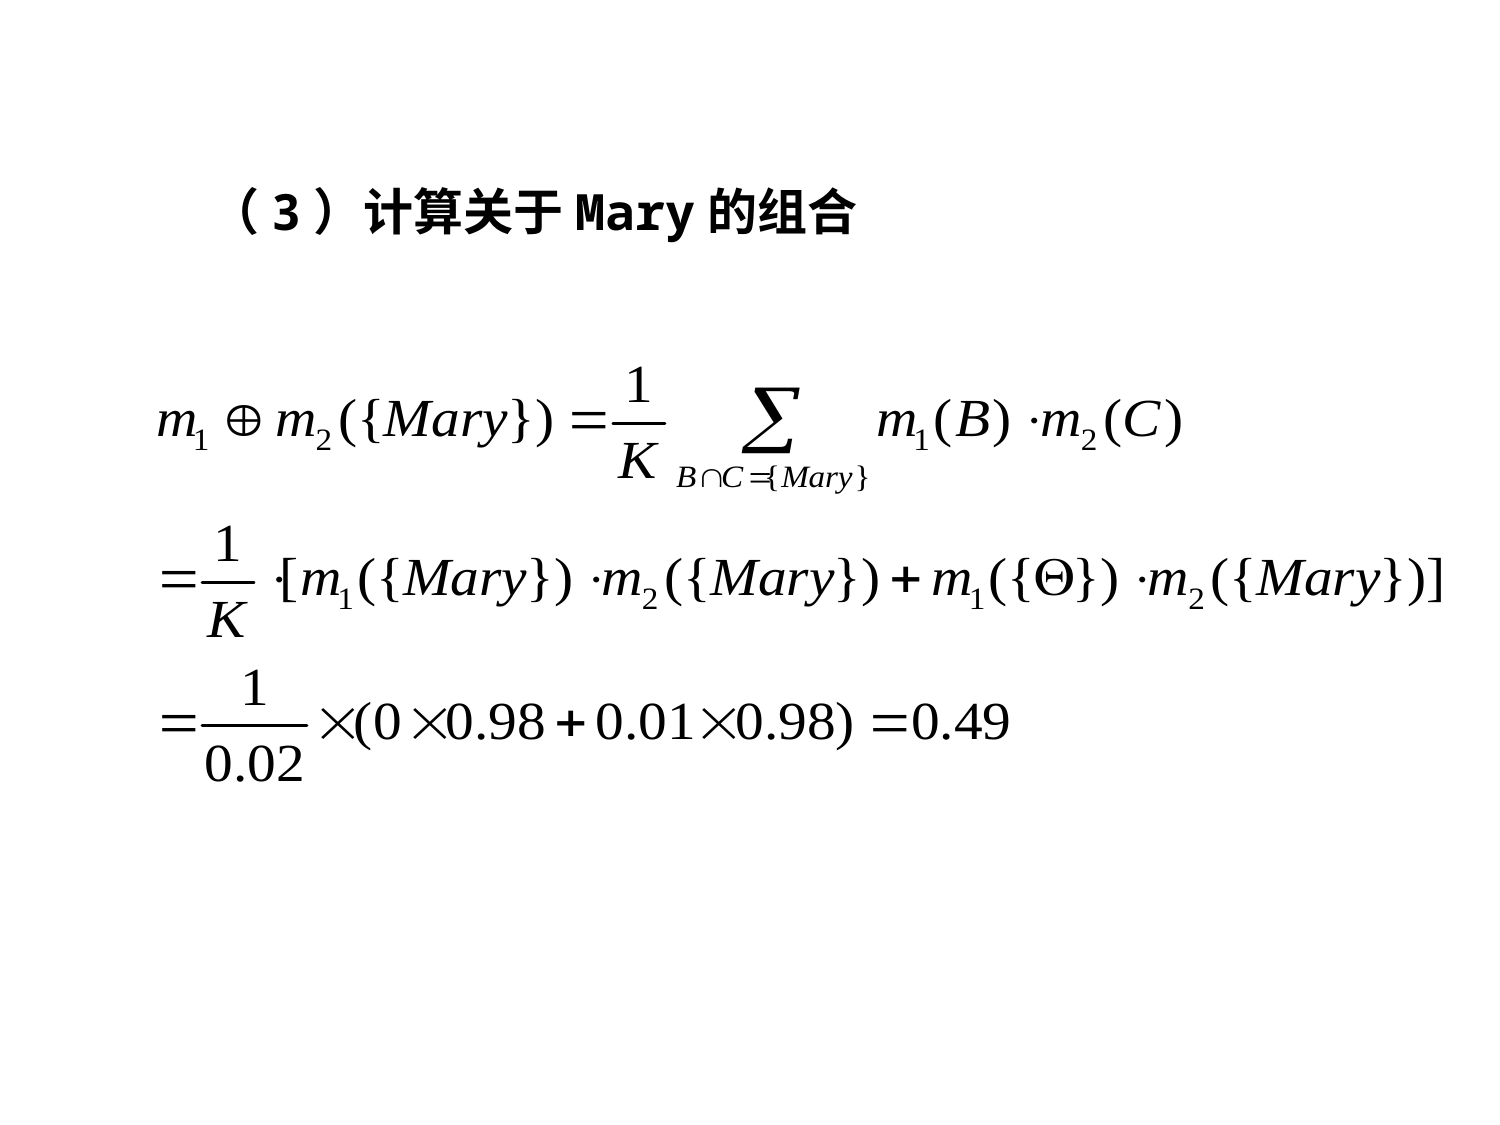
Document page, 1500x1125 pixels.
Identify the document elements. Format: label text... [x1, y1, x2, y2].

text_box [147, 349, 1454, 793]
text_box （3）计算关于Mary的组合 [194, 172, 1270, 248]
